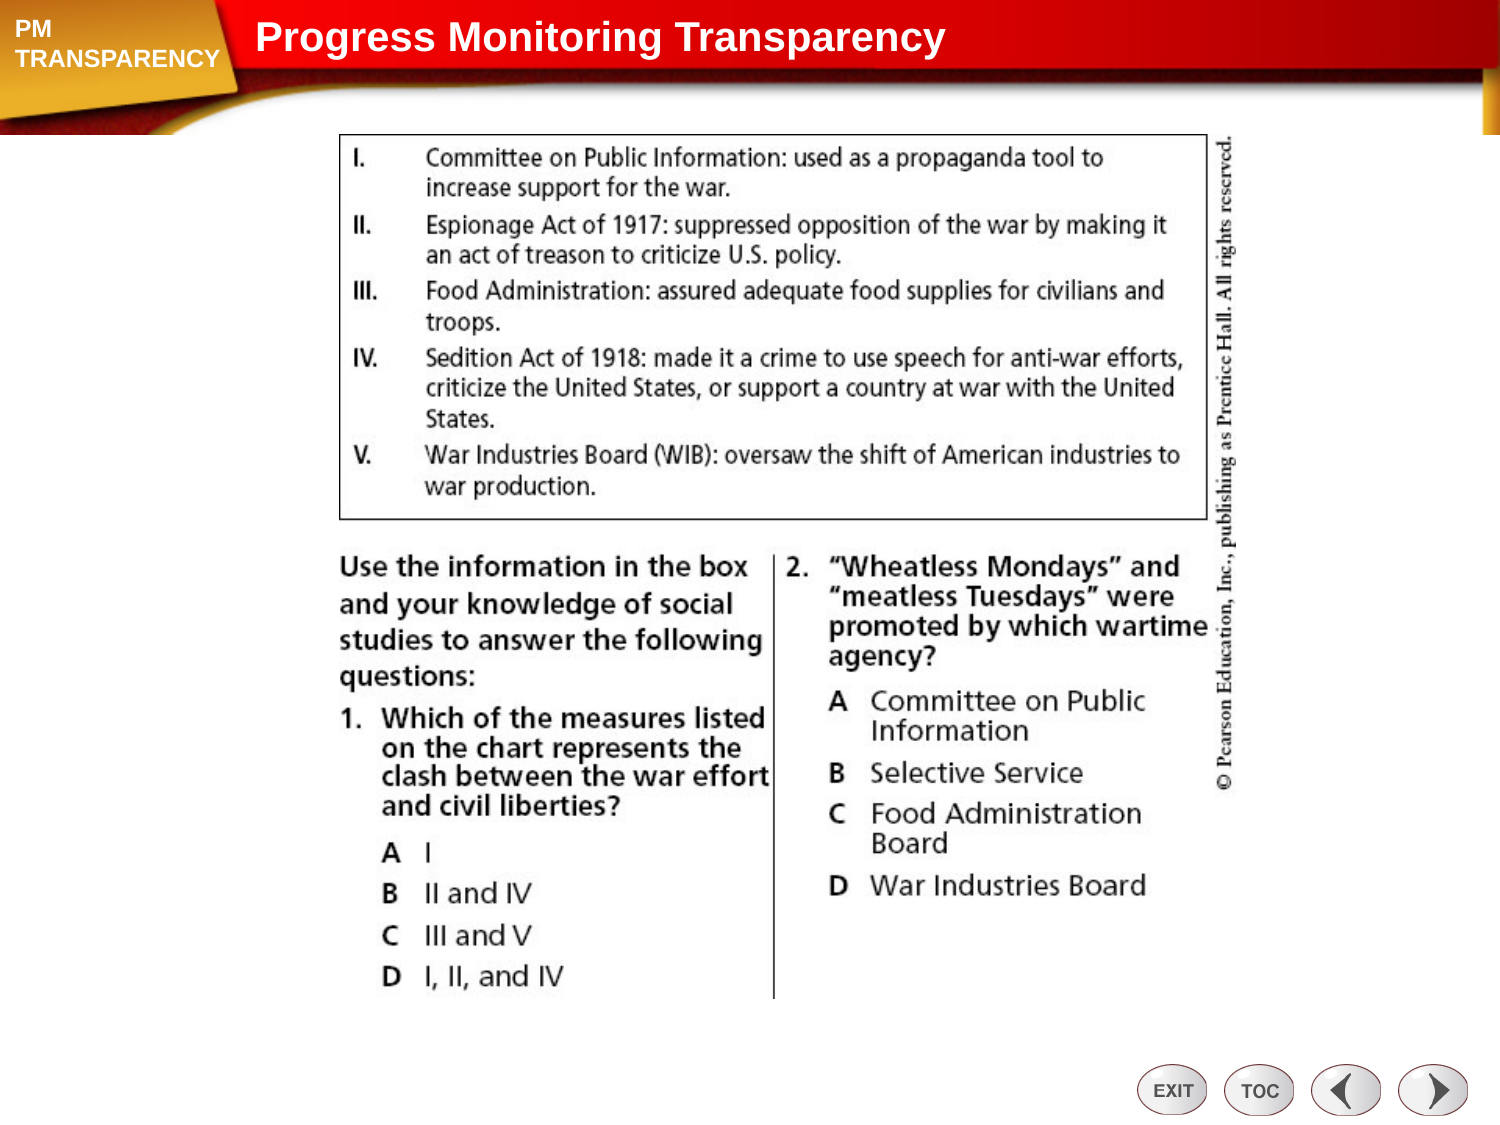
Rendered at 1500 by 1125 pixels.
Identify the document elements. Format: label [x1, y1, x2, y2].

picture [1311, 1064, 1382, 1116]
picture [1137, 1064, 1207, 1116]
picture [1224, 1064, 1295, 1116]
picture [1398, 1064, 1469, 1116]
picture [0, 0, 1500, 999]
